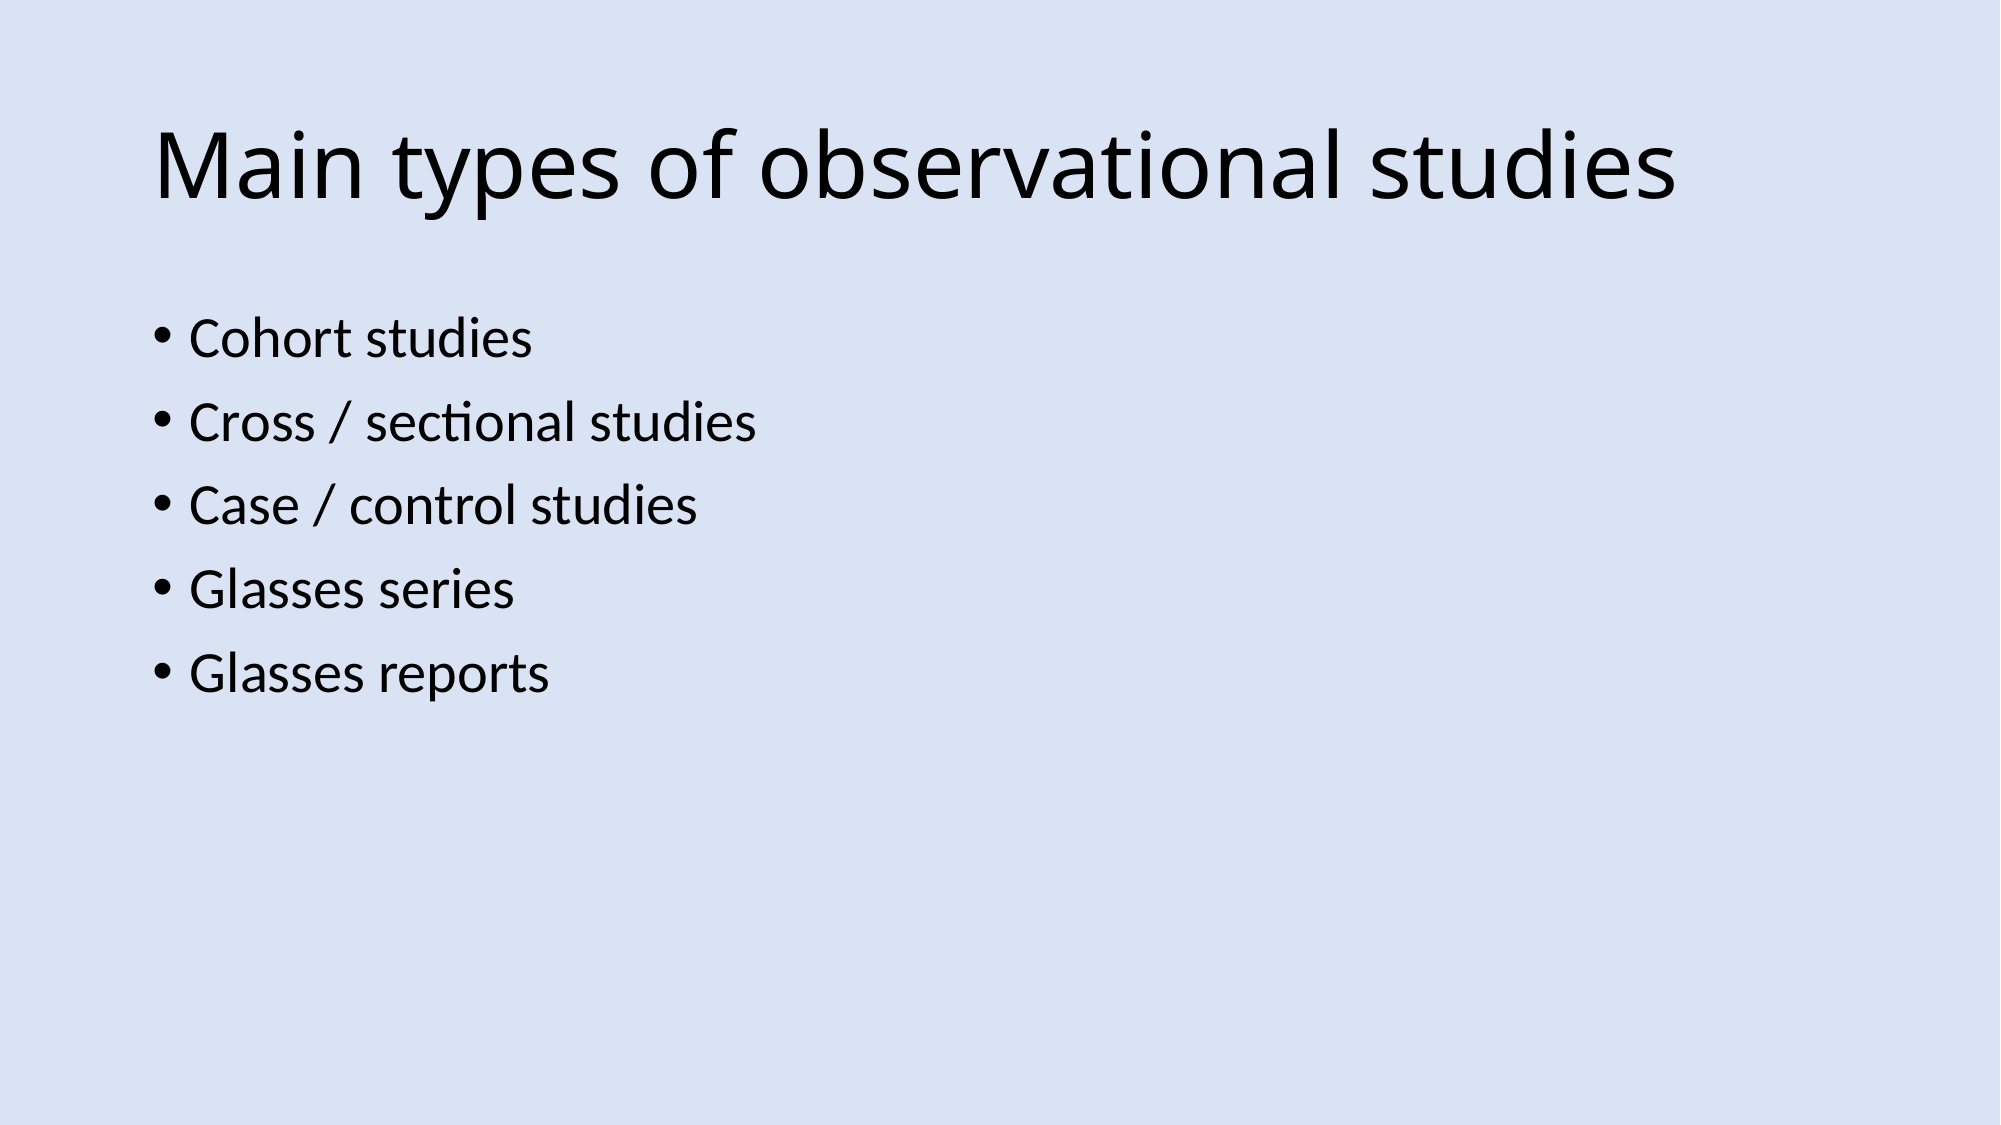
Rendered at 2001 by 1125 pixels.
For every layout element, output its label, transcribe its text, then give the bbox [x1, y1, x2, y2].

title Main types of observational studies [137, 59, 1863, 278]
list Cohort studies Cross / sectional studies Case / control studies Glasses series Glasses reports [137, 299, 1863, 1014]
